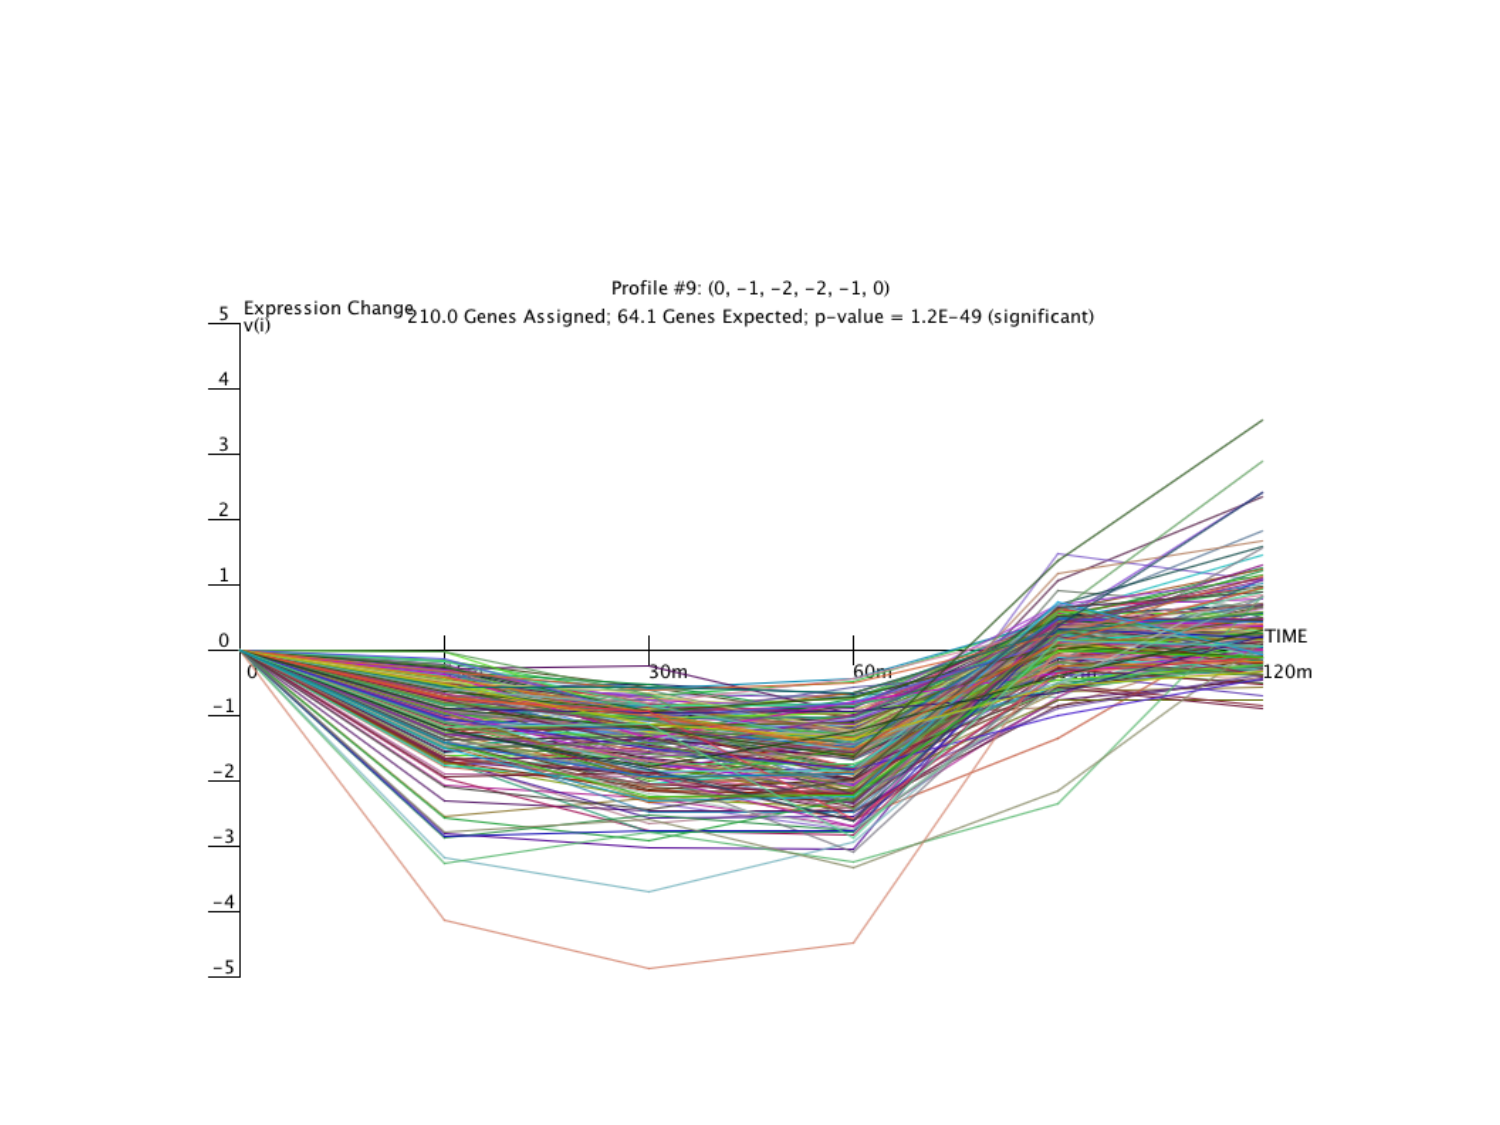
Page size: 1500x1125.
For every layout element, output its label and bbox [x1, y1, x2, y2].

list [186, 262, 1314, 1006]
